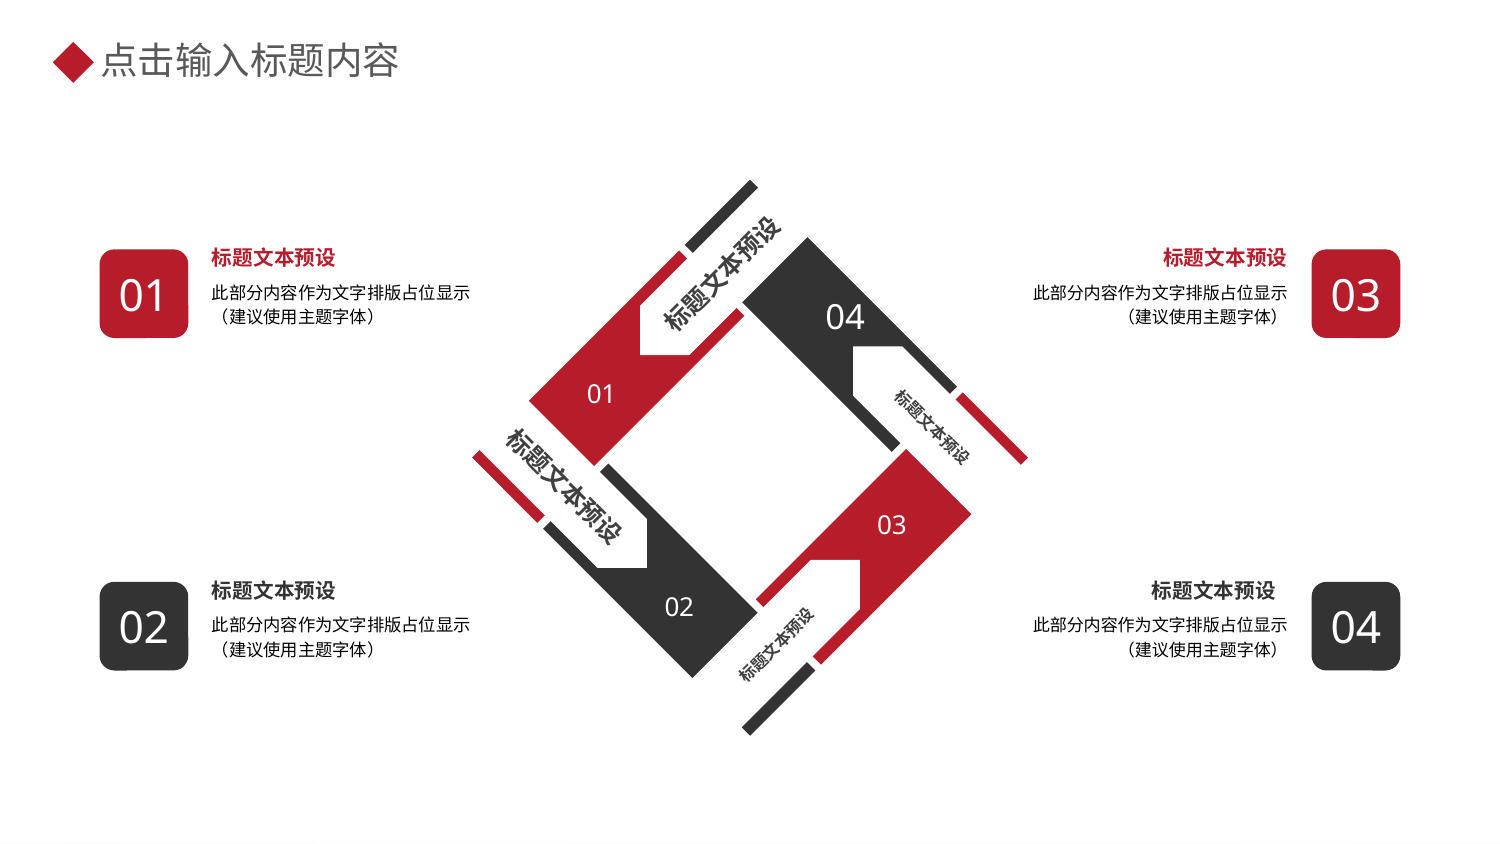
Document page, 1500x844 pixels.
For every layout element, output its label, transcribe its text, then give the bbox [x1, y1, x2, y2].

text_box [461, 169, 1039, 243]
text_box [50, 39, 96, 85]
text_box 点击输入标题内容 [100, 28, 450, 91]
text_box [461, 680, 1039, 747]
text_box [99, 244, 1401, 671]
